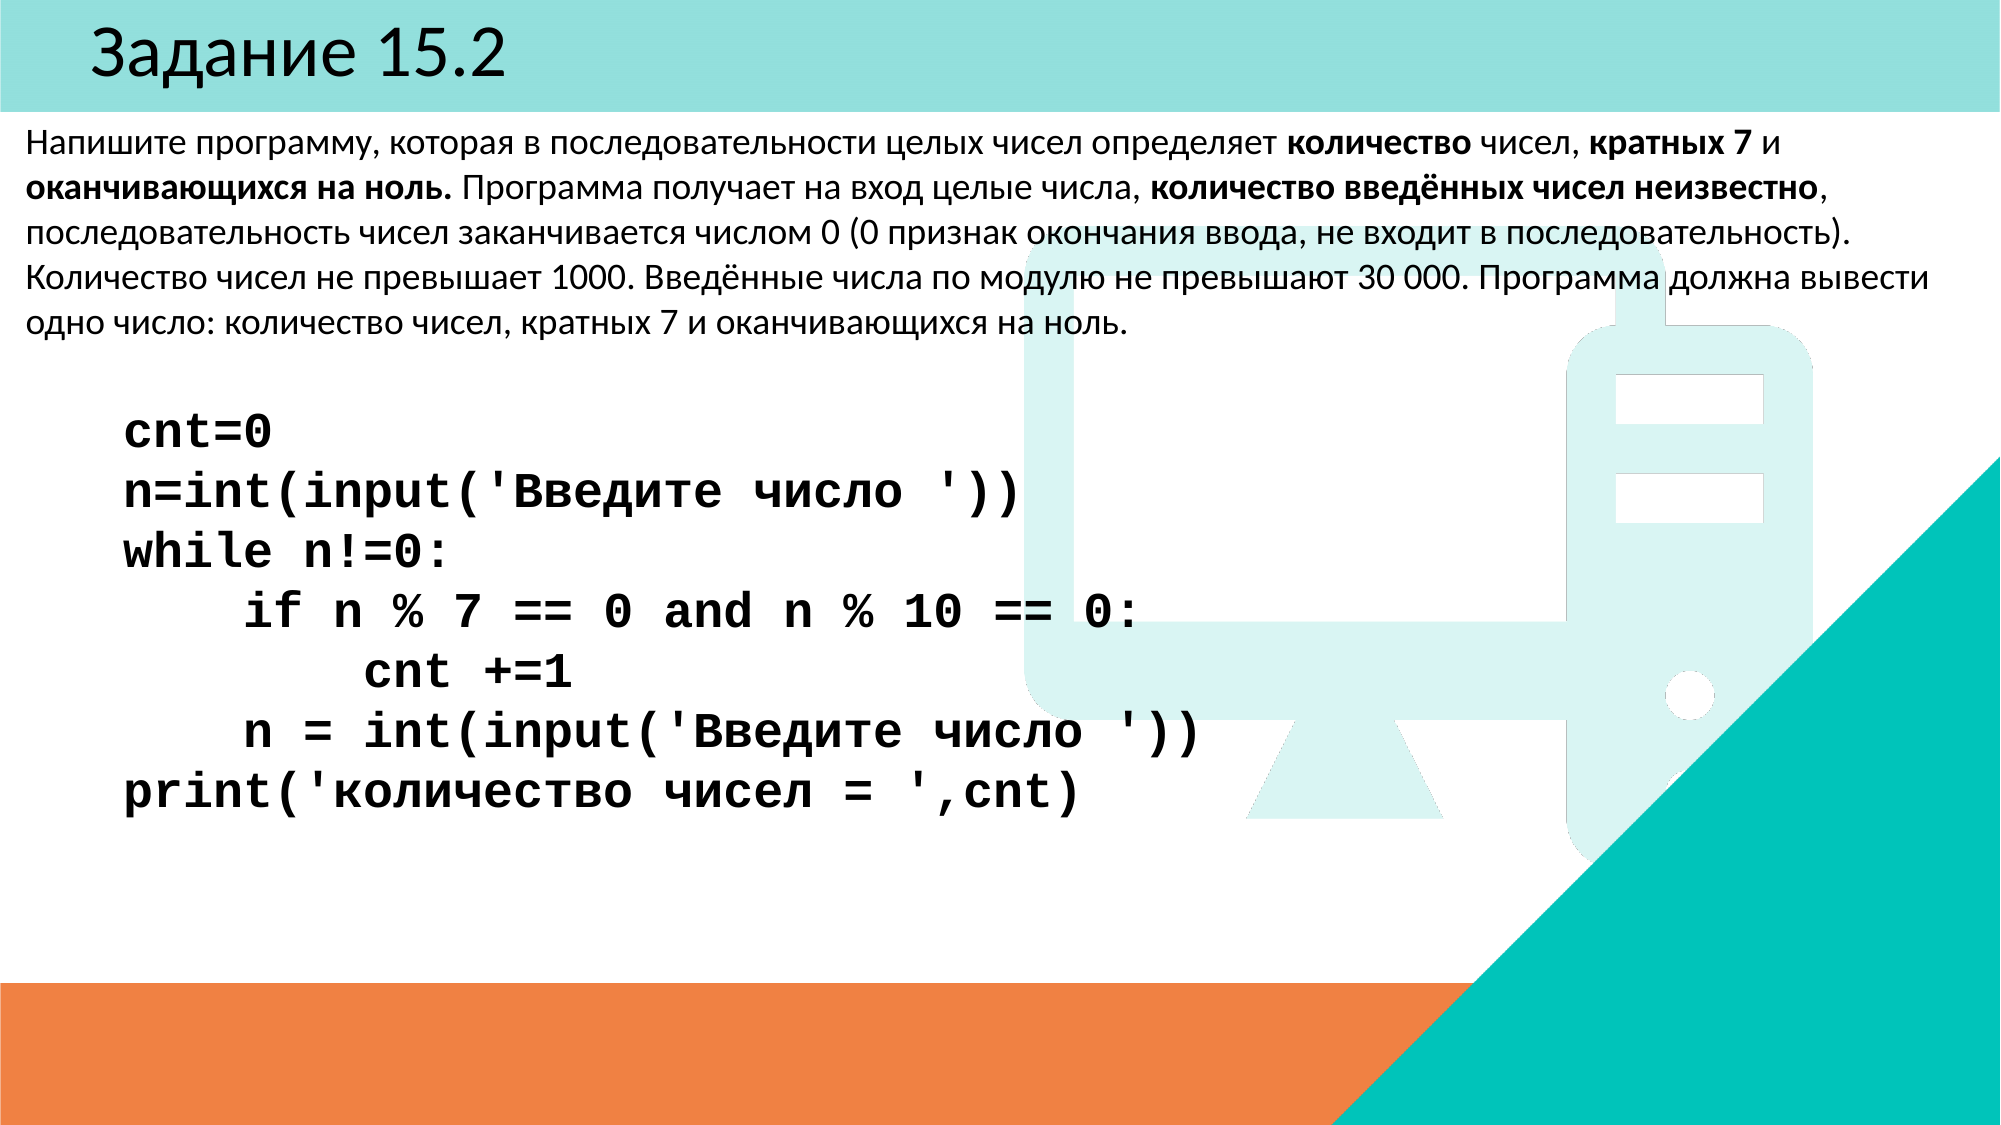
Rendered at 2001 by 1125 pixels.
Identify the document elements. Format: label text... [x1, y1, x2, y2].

text_box Напишите программу, которая в последовательности целых чисел определяет количество чисел, кратных 7 и оканчивающихся на ноль. Программа получает на вход целые числа, количество введённых чисел неизвестно, последовательность чисел заканчивается числом 0 (0 признак окончания ввода, не входит в последовательность). Количество чисел не превышает 1000. Введённые числа по модулю не превышают 30 000. Программа должна вывести одно число: количество чисел, кратных 7 и оканчивающихся на ноль. [10, 112, 2000, 350]
picture [0, 0, 2000, 112]
picture [0, 226, 2000, 1125]
text_box cnt=0 n=int(input('Введите число ')) while n!=0: if n % 7 == 0 and n % 10 == 0: cnt +=1 n = int(input('Введите число ')) print('количество чисел = ',cnt) [108, 390, 1024, 825]
